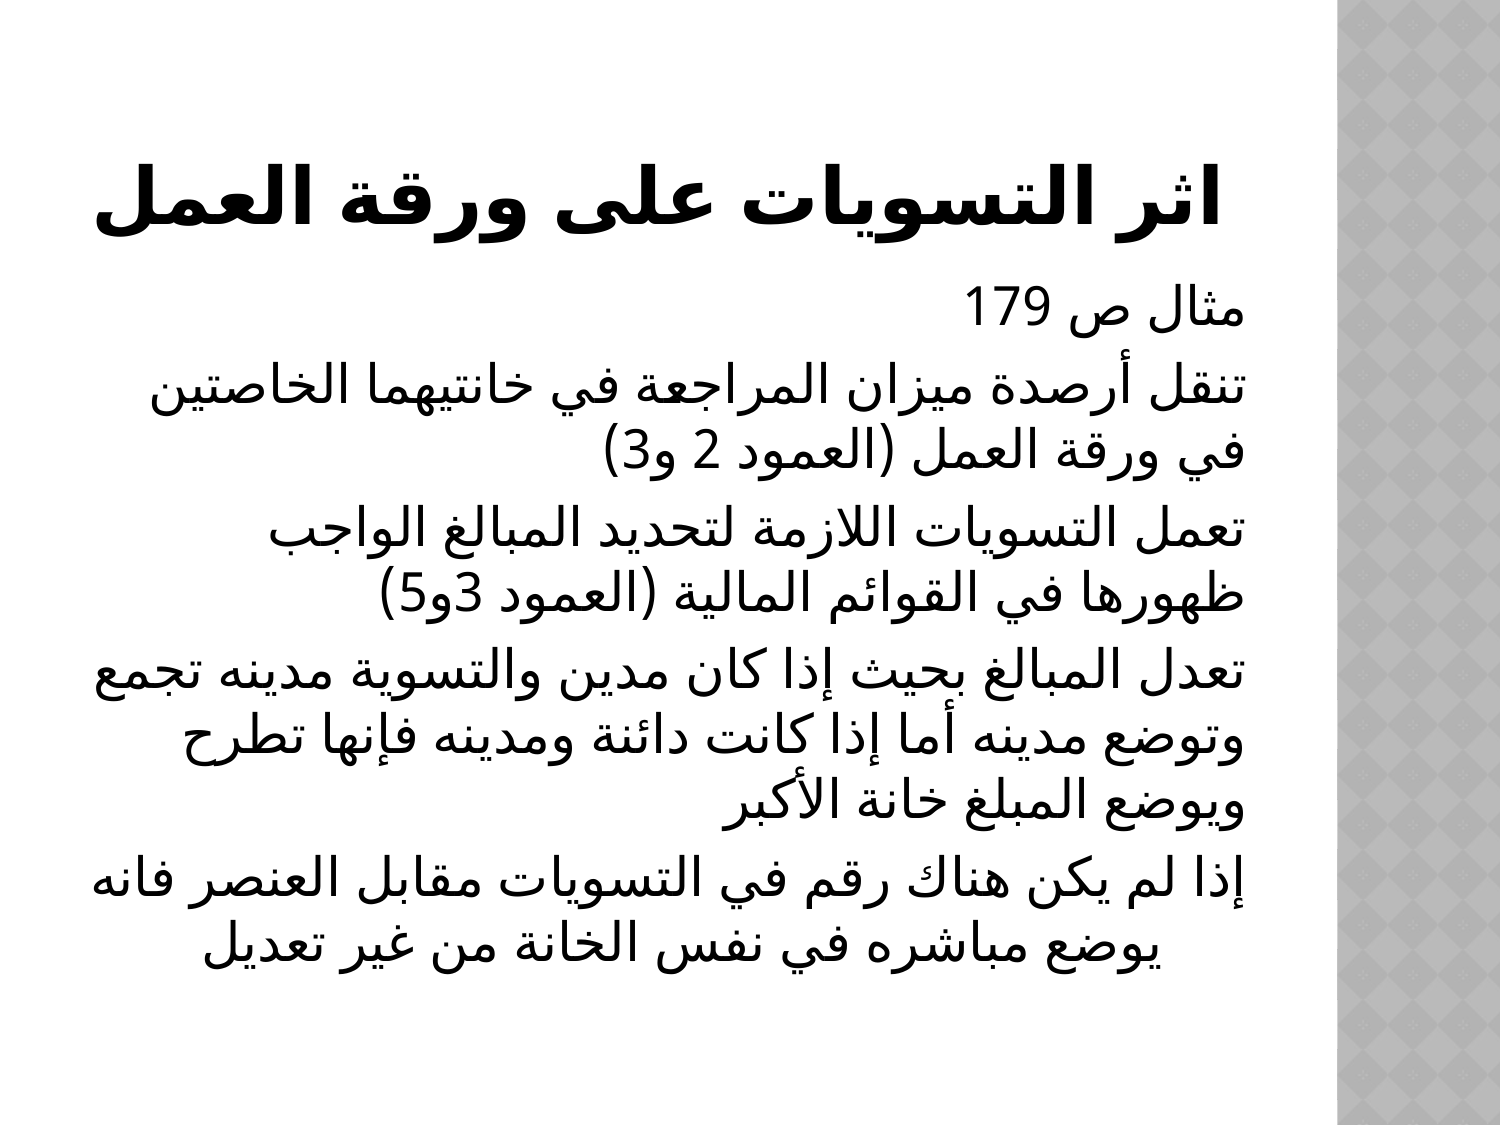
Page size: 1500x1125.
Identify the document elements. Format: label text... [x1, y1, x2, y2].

list مثال ص 179 تنقل أرصدة ميزان المراجعة في خانتيهما الخاصتين في ورقة العمل (العمود 2 و3) تعمل التسويات اللازمة لتحديد المبالغ الواجب ظهورها في القوائم المالية (العمود 3و5) تعدل المبالغ بحيث إذا كان مدين والتسوية مدينه تجمع وتوضع مدينه أما إذا كانت دائنة ومدينه فإنها تطرح ويوضع المبلغ خانة الأكبر إذا لم يكن هناك رقم في التسويات مقابل العنصر فانه يوضع مباشره في نفس الخانة من غير تعديل [75, 264, 1263, 1059]
title اثر التسويات على ورقة العمل [75, 52, 1263, 240]
